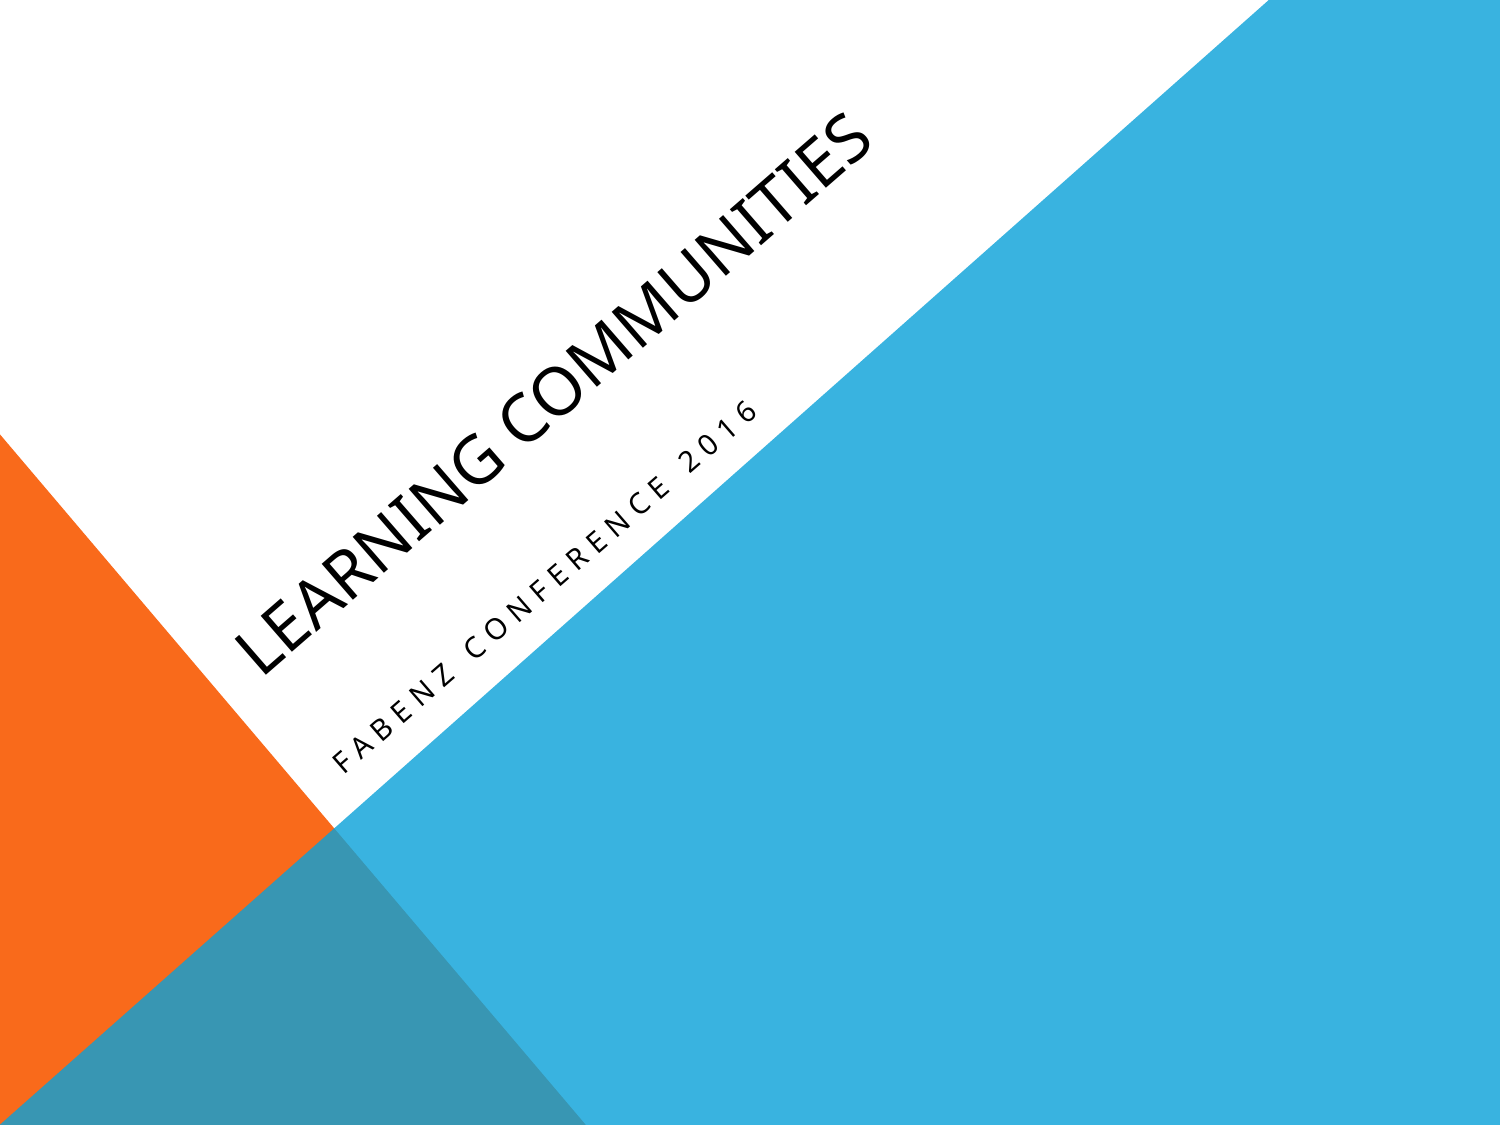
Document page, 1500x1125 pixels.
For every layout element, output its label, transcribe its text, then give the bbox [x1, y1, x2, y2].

title Learning communities [182, 4, 1012, 761]
subtitle FABENZ Conference 2016 [312, 61, 1154, 804]
